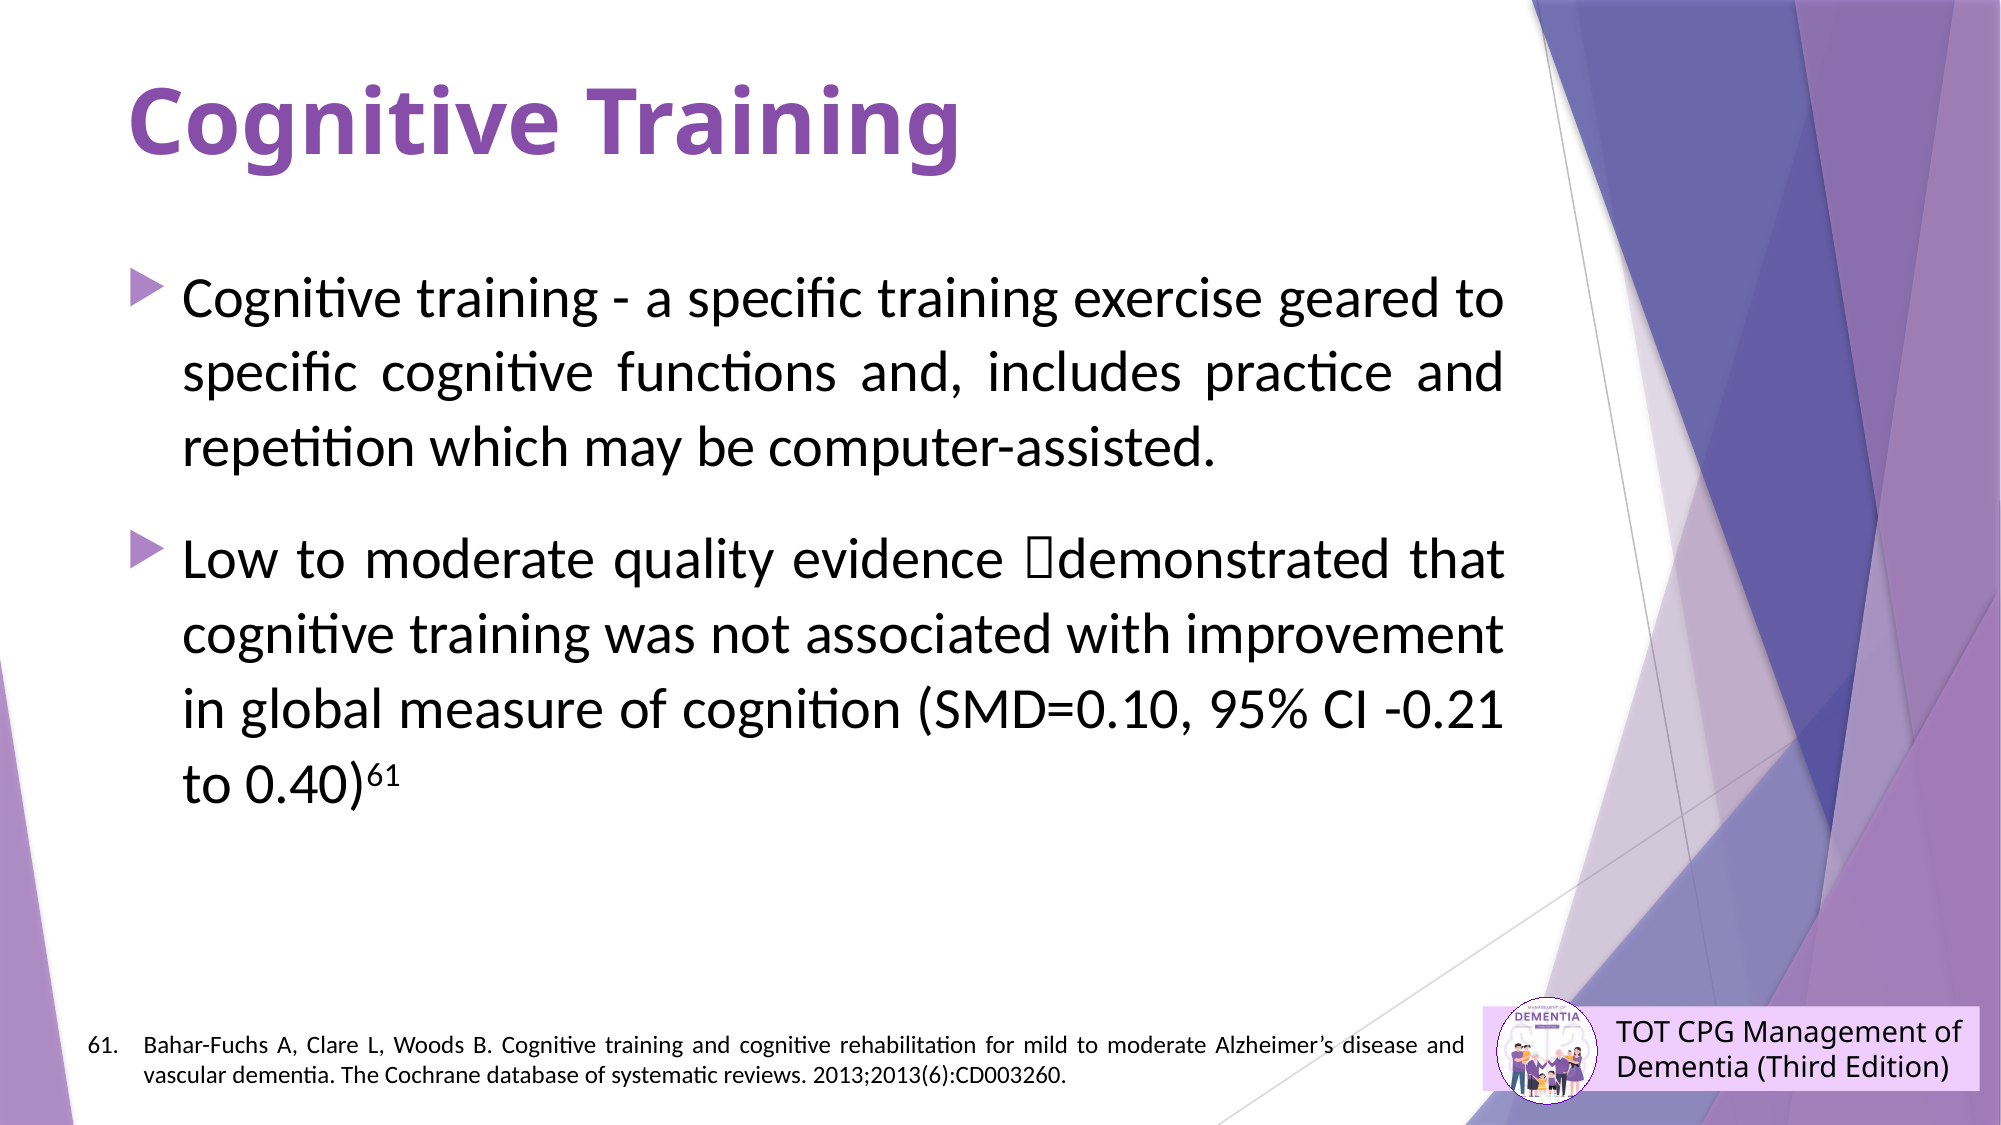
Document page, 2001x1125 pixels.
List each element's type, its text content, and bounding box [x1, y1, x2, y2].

list Cognitive training - a specific training exercise geared to specific cognitive functions and, includes practice and repetition which may be computer-assisted. Low to moderate quality evidence demonstrated that cognitive training was not associated with improvement in global measure of cognition (SMD=0.10, 95% CI -0.21 to 0.40)61 [111, 246, 1522, 979]
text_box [1482, 996, 1981, 1105]
title Cognitive Training [111, 55, 1639, 265]
text_box Bahar-Fuchs A, Clare L, Woods B. Cognitive training and cognitive rehabilitation for mild to moderate Alzheimer’s disease and vascular dementia. The Cochrane database of systematic reviews. 2013;2013(6):CD003260. [72, 1021, 1477, 1097]
